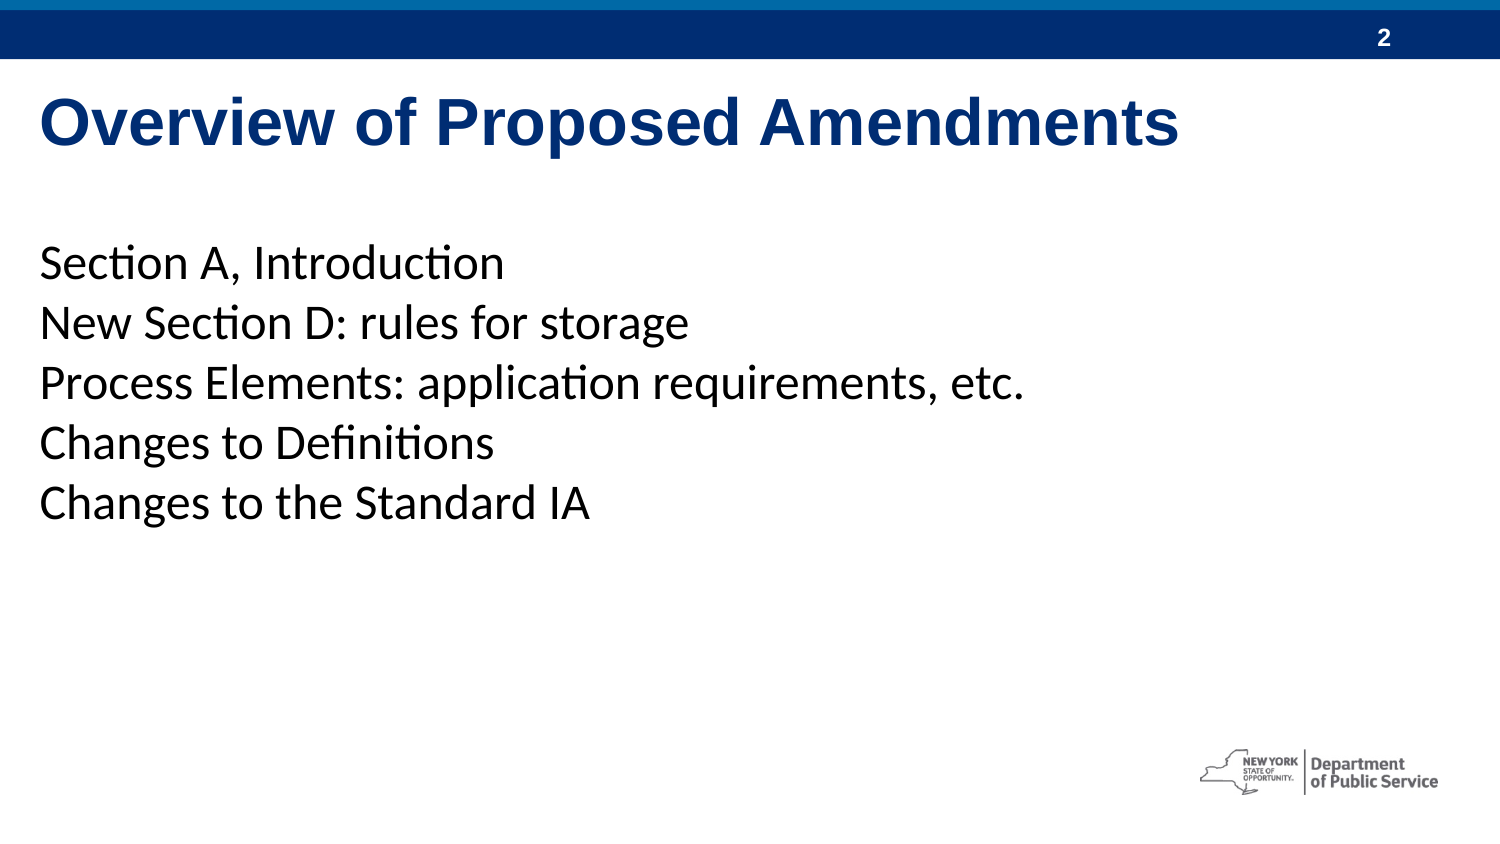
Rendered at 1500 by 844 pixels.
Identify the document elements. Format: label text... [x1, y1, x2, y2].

text_box Overview of Proposed Amendments [24, 71, 1450, 167]
text_box Section A, Introduction New Section D: rules for storage Process Elements: application requirements, etc. Changes to Definitions Changes to the Standard IA [24, 221, 1463, 597]
picture [1200, 749, 1438, 795]
